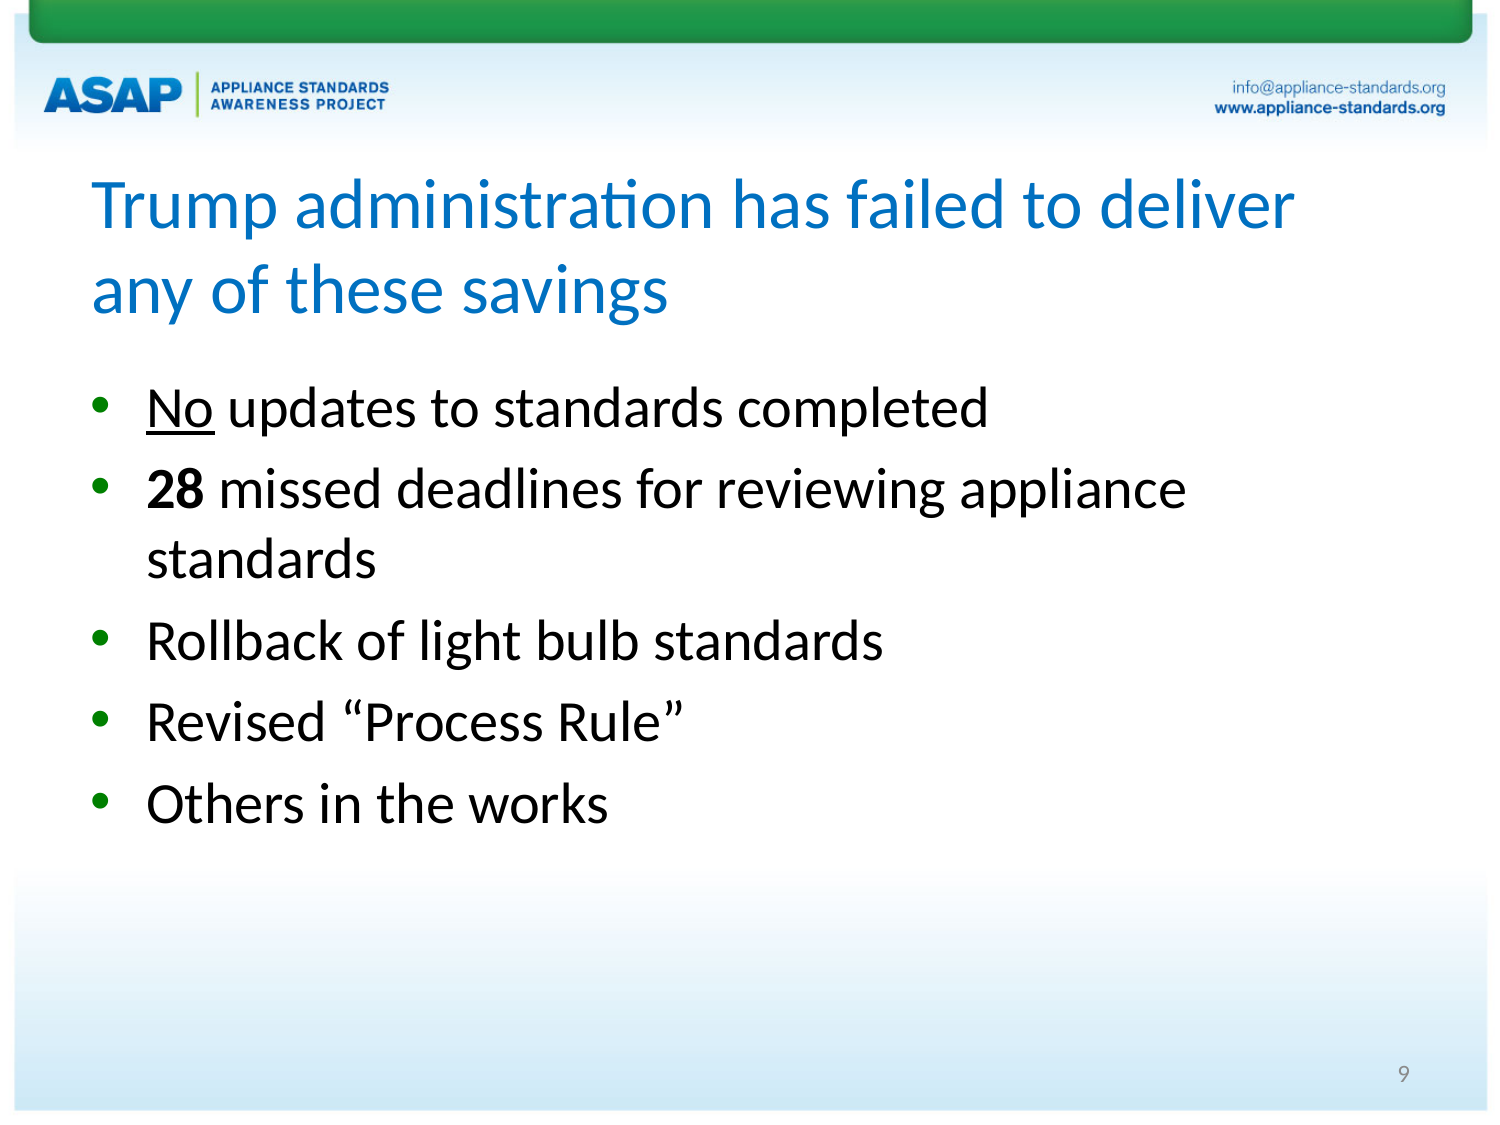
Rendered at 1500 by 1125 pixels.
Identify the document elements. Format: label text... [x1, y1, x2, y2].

picture [0, 0, 1500, 1125]
title Trump administration has failed to deliver any of these savings [76, 149, 1427, 337]
list No updates to standards completed 28 missed deadlines for reviewing appliance standards Rollback of light bulb standards Revised “Process Rule” Others in the works [75, 361, 1425, 1005]
slide_number 9 [1074, 1042, 1425, 1103]
